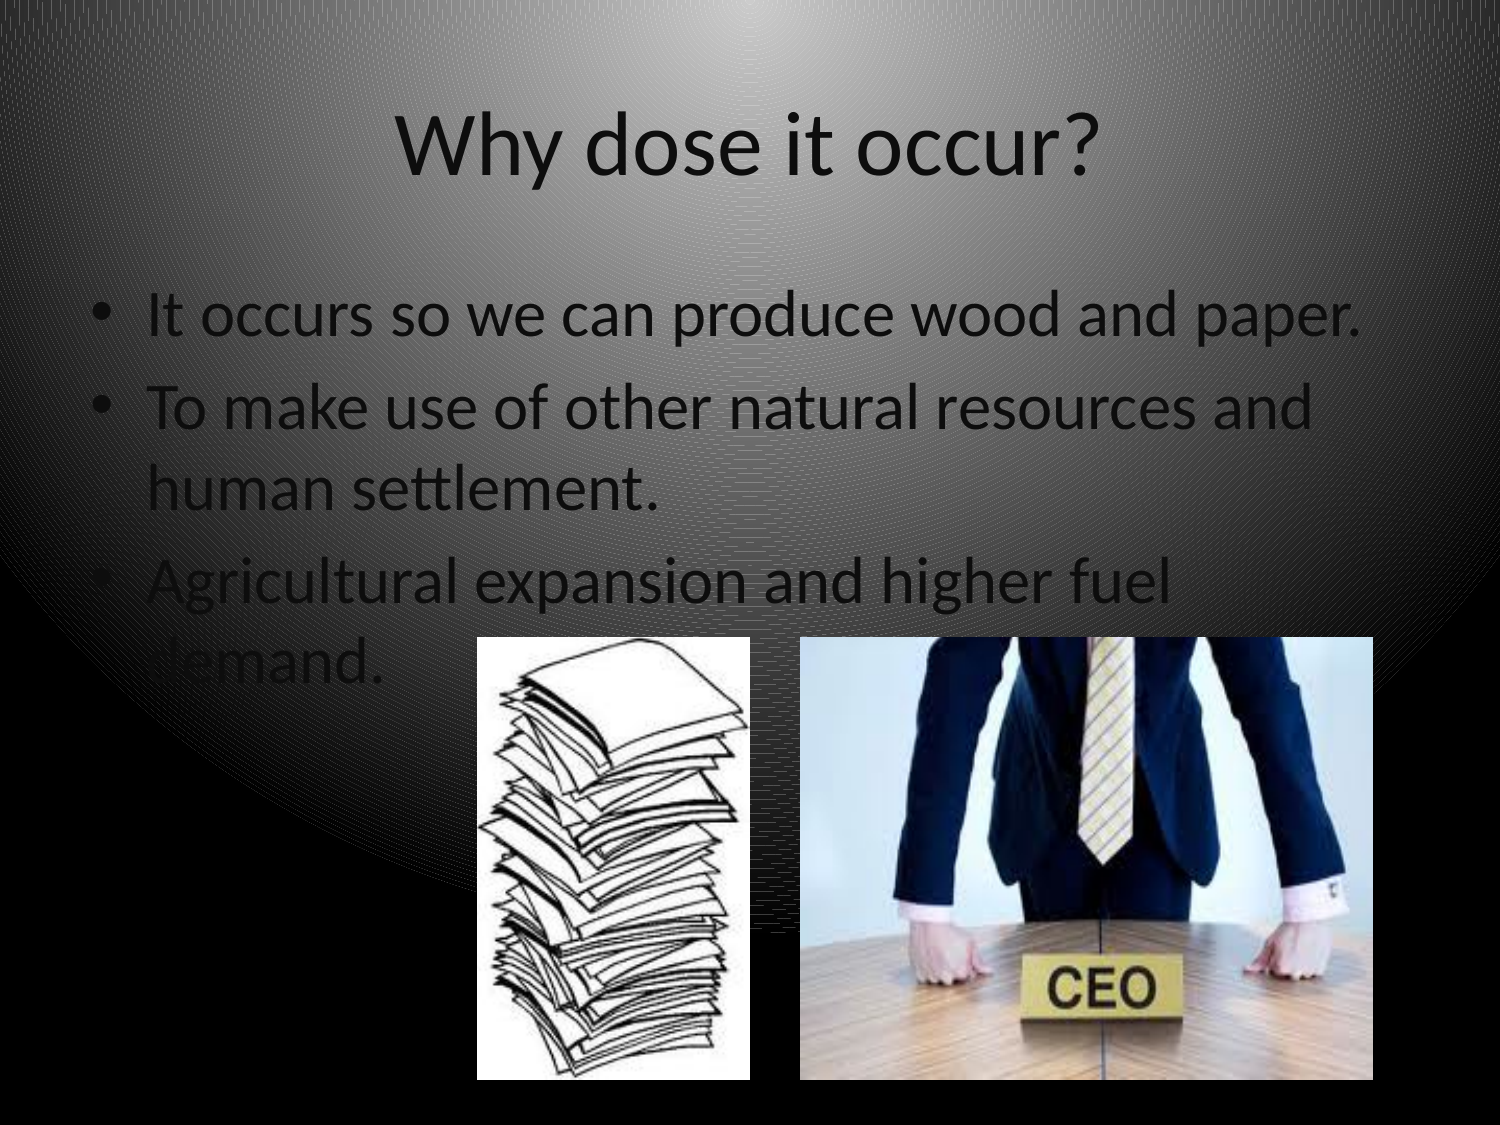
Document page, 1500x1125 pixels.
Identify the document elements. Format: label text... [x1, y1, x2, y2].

picture [476, 637, 751, 1080]
list It occurs so we can produce wood and paper. To make use of other natural resources and human settlement. Agricultural expansion and higher fuel demand. [74, 262, 1426, 1006]
picture [799, 637, 1374, 1080]
title Why dose it occur? [74, 44, 1426, 233]
